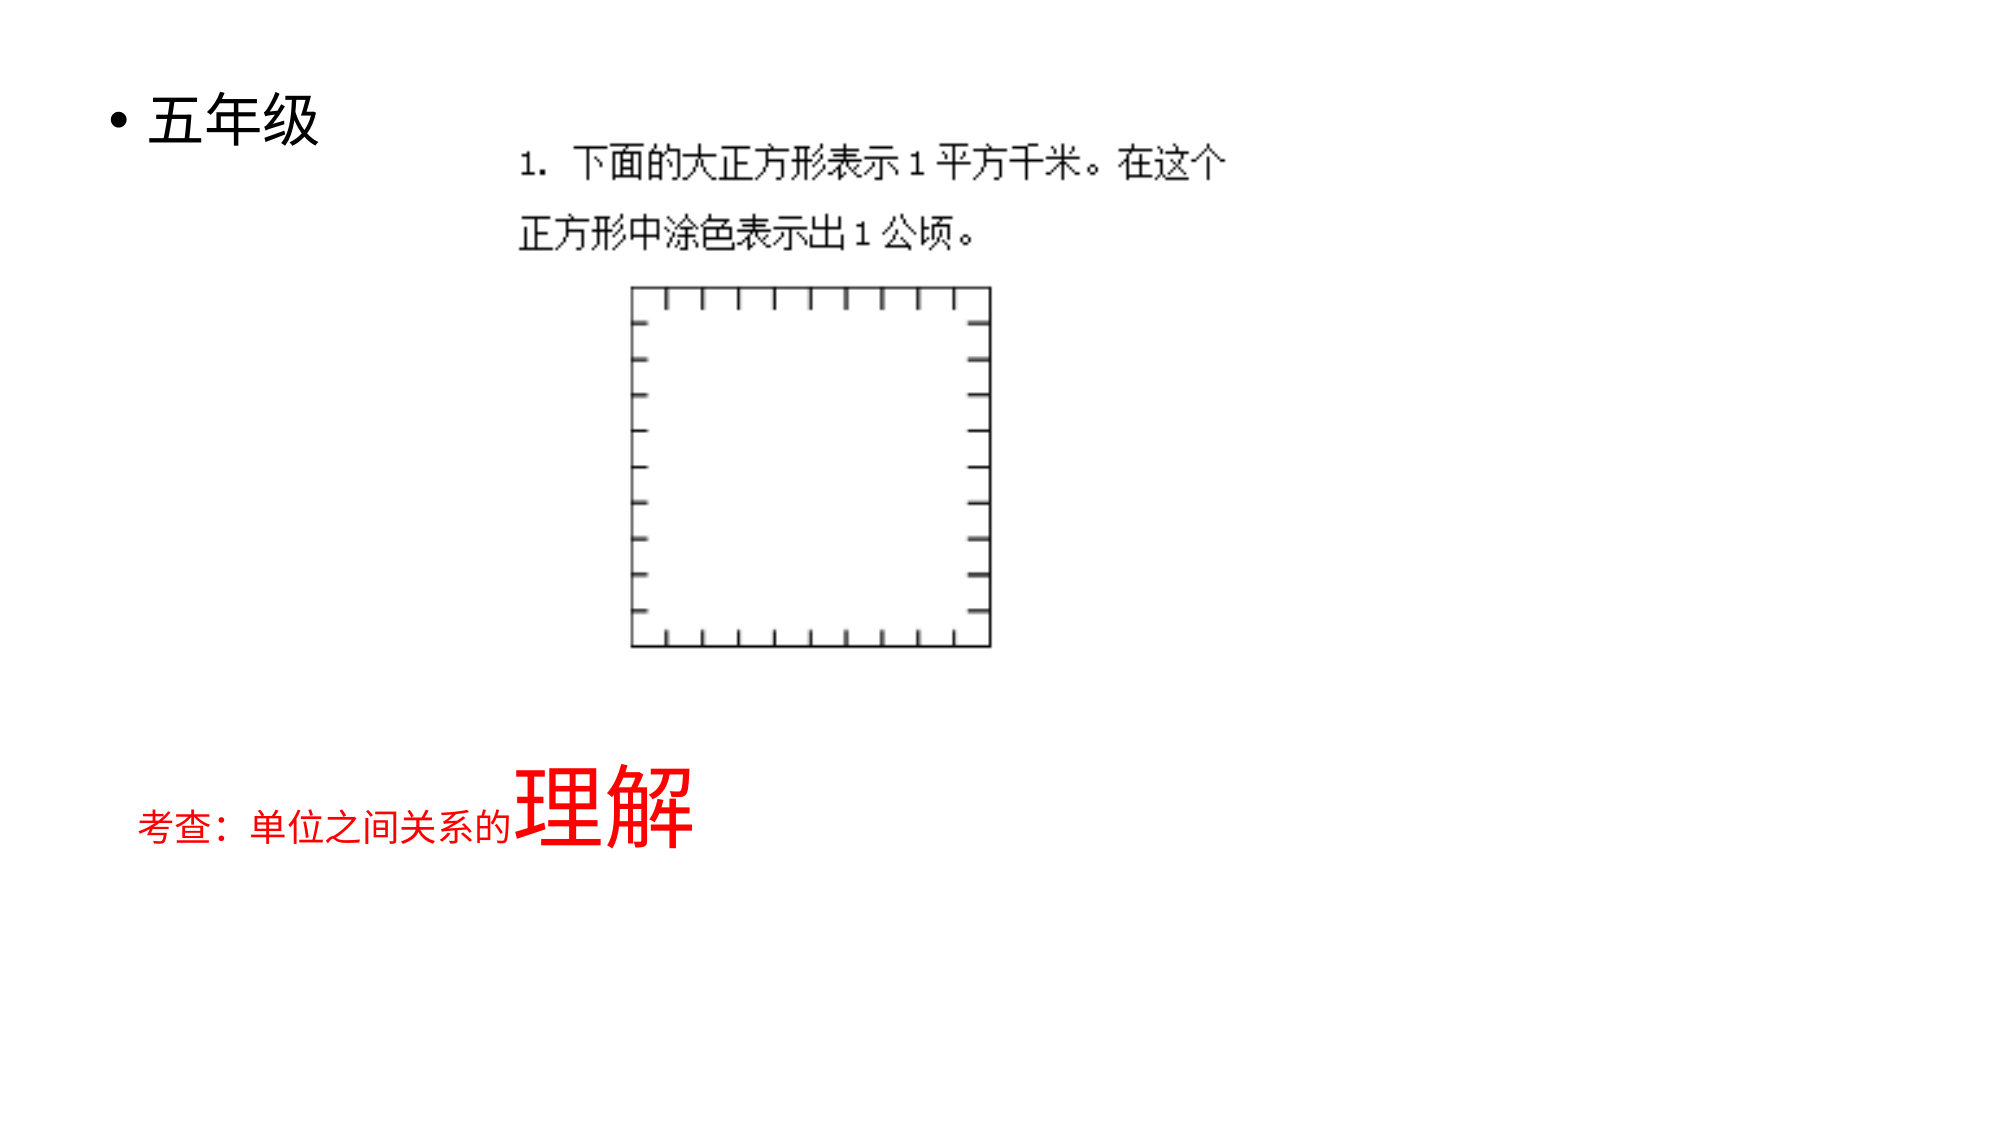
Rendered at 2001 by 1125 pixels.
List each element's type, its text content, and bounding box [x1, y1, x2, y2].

picture [494, 134, 1231, 698]
list 五年级 [93, 83, 378, 193]
text_box 考查：单位之间关系的理解 [122, 742, 1557, 867]
